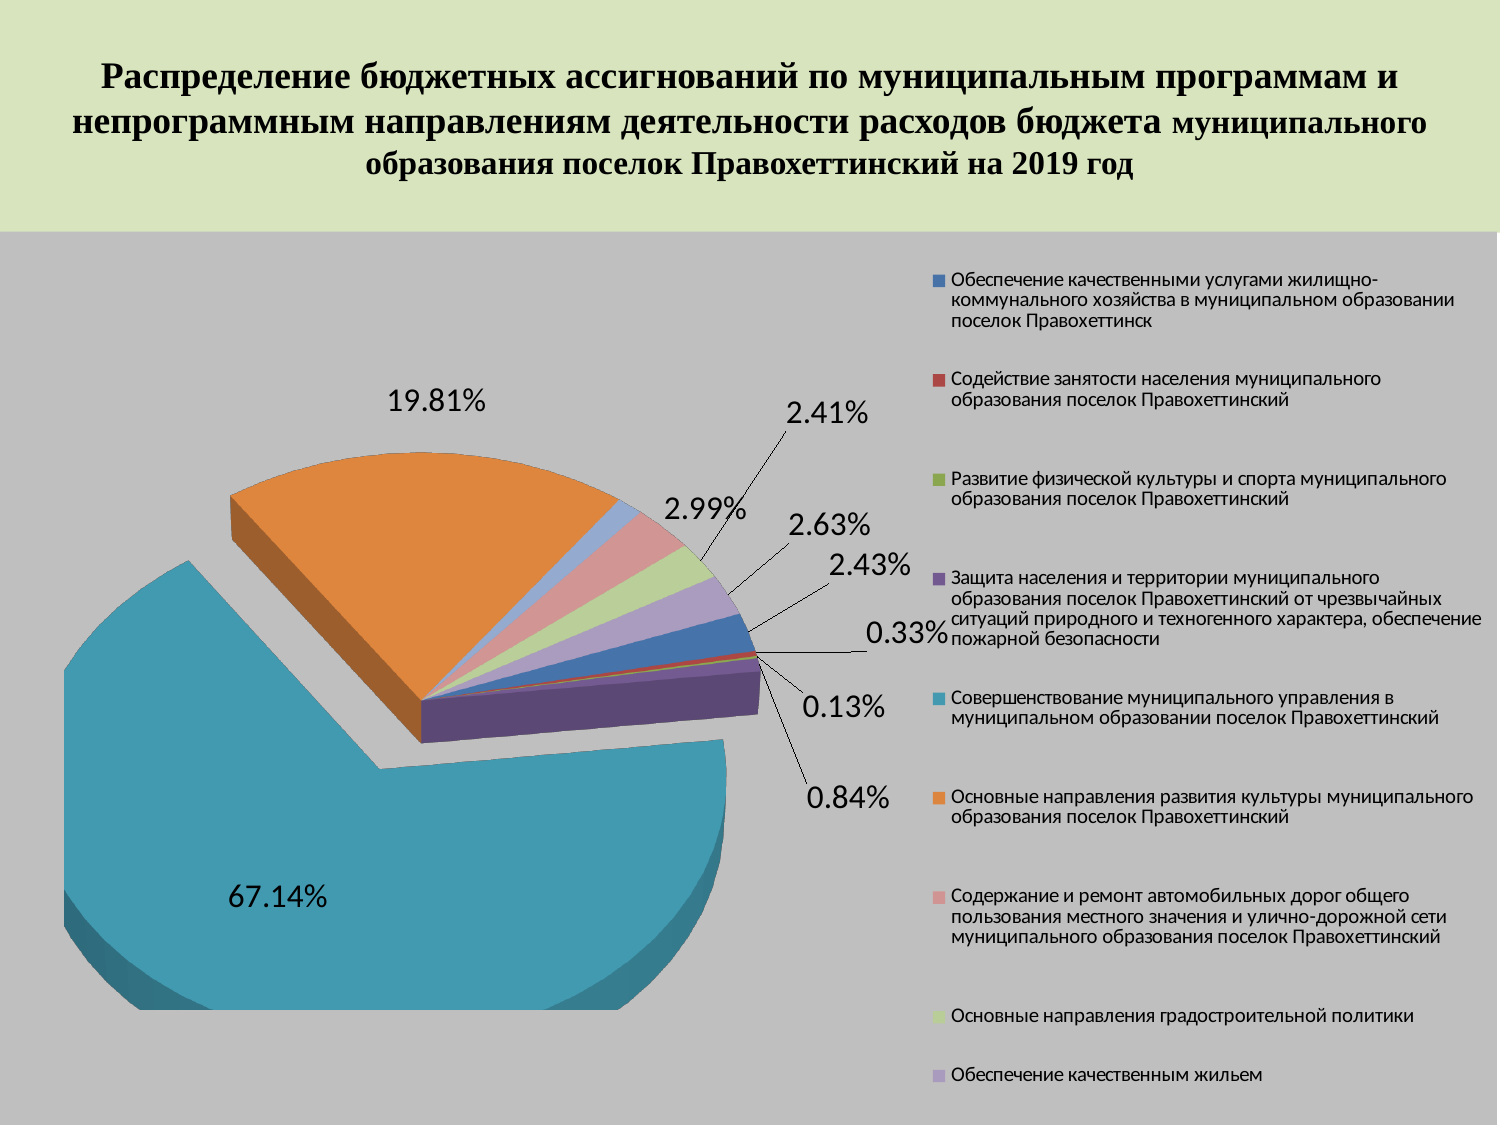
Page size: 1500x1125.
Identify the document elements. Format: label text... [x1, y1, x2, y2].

chart [0, 231, 1500, 1125]
title Распределение бюджетных ассигнований по муниципальным программам и непрограммным направлениям деятельности расходов бюджета муниципального образования поселок Правохеттинский на 2019 год [0, 0, 1500, 231]
